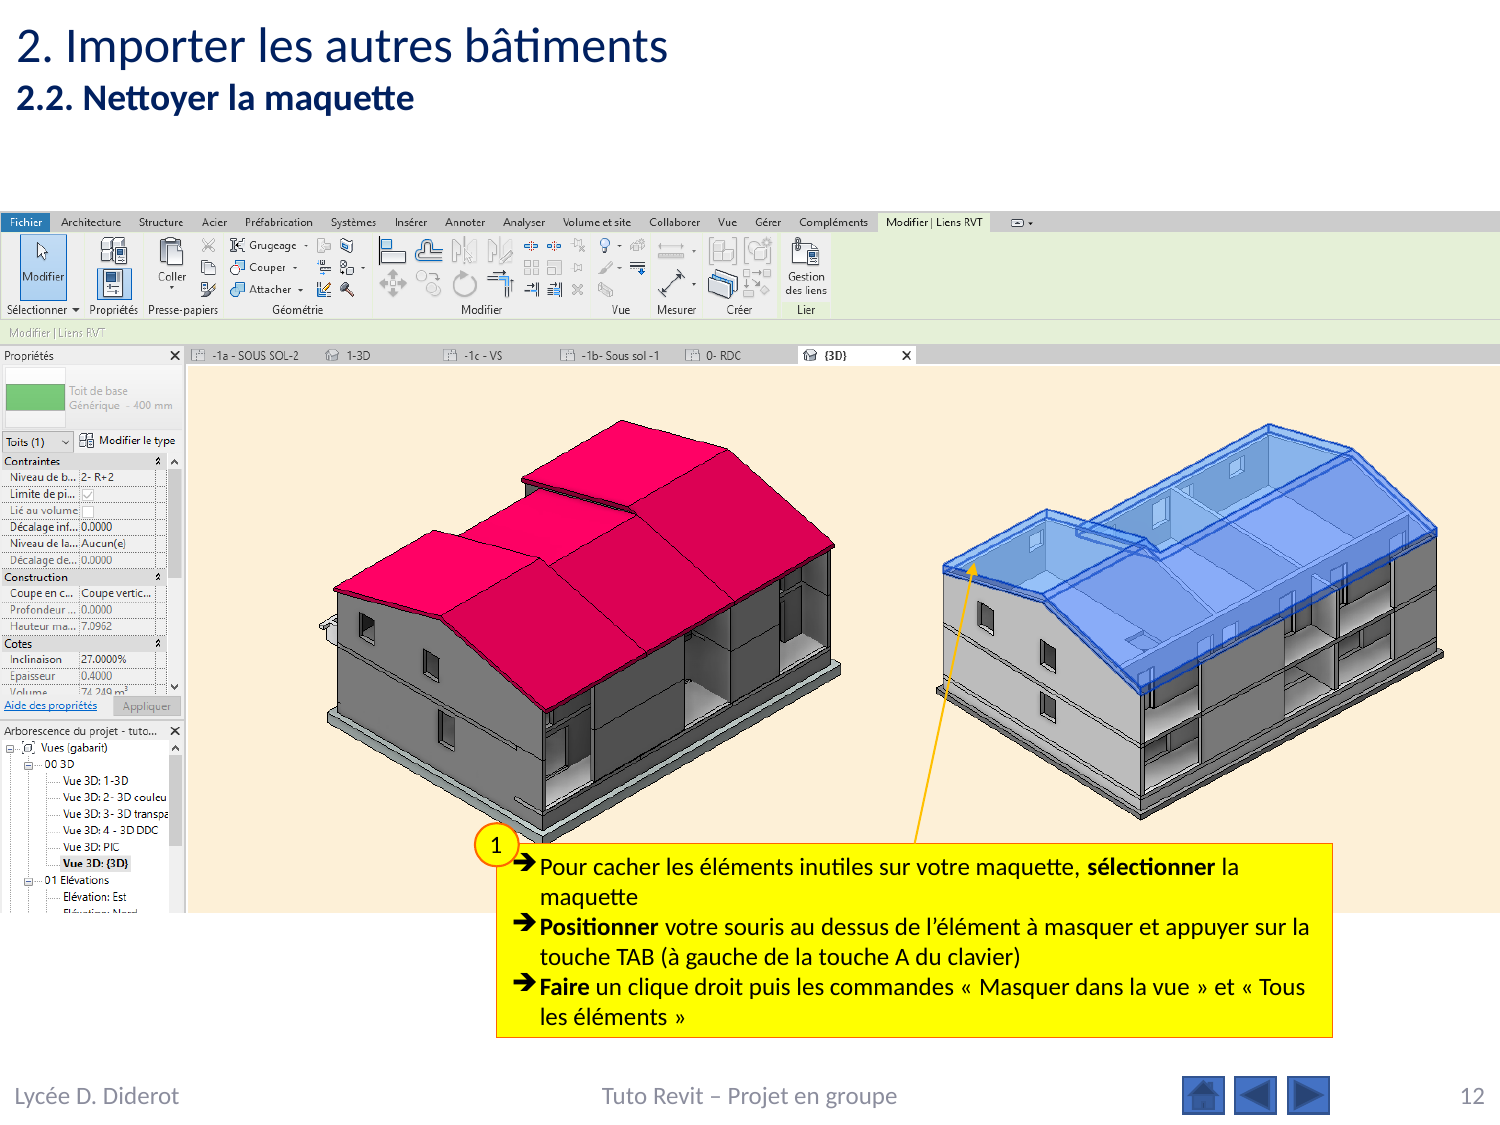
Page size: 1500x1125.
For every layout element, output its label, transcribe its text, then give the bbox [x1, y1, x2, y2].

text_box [474, 820, 519, 867]
text_box 2. Importer les autres bâtiments 2.2. Nettoyer la maquette [1, 5, 1484, 126]
picture [0, 211, 1500, 914]
slide_number 12 [1162, 1065, 1500, 1125]
text_box Pour cacher les éléments inutiles sur votre maquette, sélectionner la maquette Positionner votre souris au dessus de l’élément à masquer et appuyer sur la touche TAB (à gauche de la touche A du clavier) Faire un clique droit puis les commandes « Masquer dans la vue » et « Tous les éléments » [496, 914, 1333, 1038]
footer Tuto Revit – Projet en groupe [496, 1065, 1004, 1125]
slide_number Lycée D. Diderot [0, 1065, 338, 1125]
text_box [914, 562, 975, 844]
